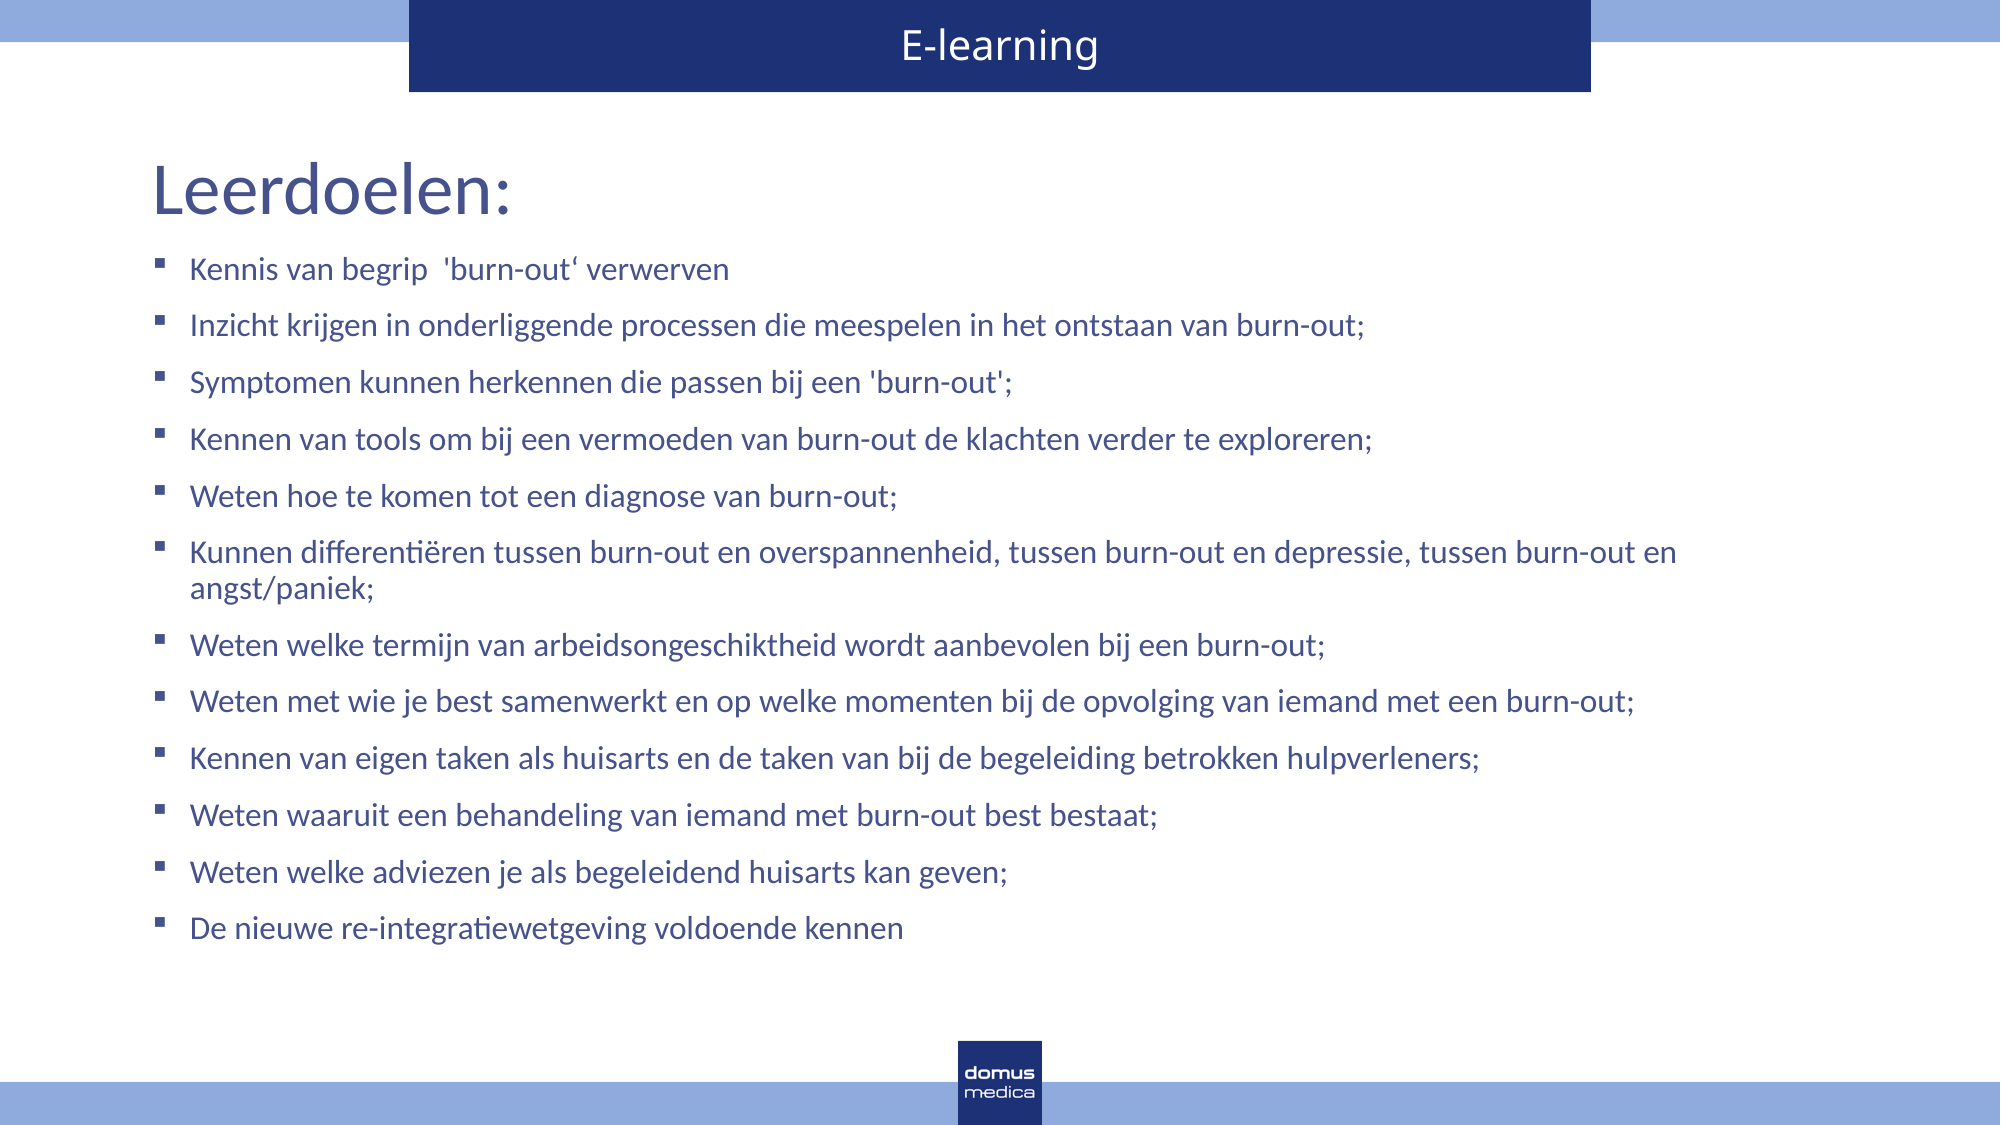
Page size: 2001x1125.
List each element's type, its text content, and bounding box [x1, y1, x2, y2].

list Leerdoelen: Kennis van begrip 'burn-out‘ verwerven Inzicht krijgen in onderliggende processen die meespelen in het ontstaan van burn-out; Symptomen kunnen herkennen die passen bij een 'burn-out'; Kennen van tools om bij een vermoeden van burn-out de klachten verder te exploreren; Weten hoe te komen tot een diagnose van burn-out; Kunnen differentiëren tussen burn-out en overspannenheid, tussen burn-out en depressie, tussen burn-out en angst/paniek; Weten welke termijn van arbeidsongeschiktheid wordt aanbevolen bij een burn-out; Weten met wie je best samenwerkt en op welke momenten bij de opvolging van iemand met een burn-out; Kennen van eigen taken als huisarts en de taken van bij de begeleiding betrokken hulpverleners; Weten waaruit een behandeling van iemand met burn-out best bestaat; Weten welke adviezen je als begeleidend huisarts kan geven; De nieuwe re-integratiewetgeving voldoende kennen [137, 142, 1863, 1014]
title E-learning [408, 0, 1592, 94]
picture [0, 0, 2000, 1125]
